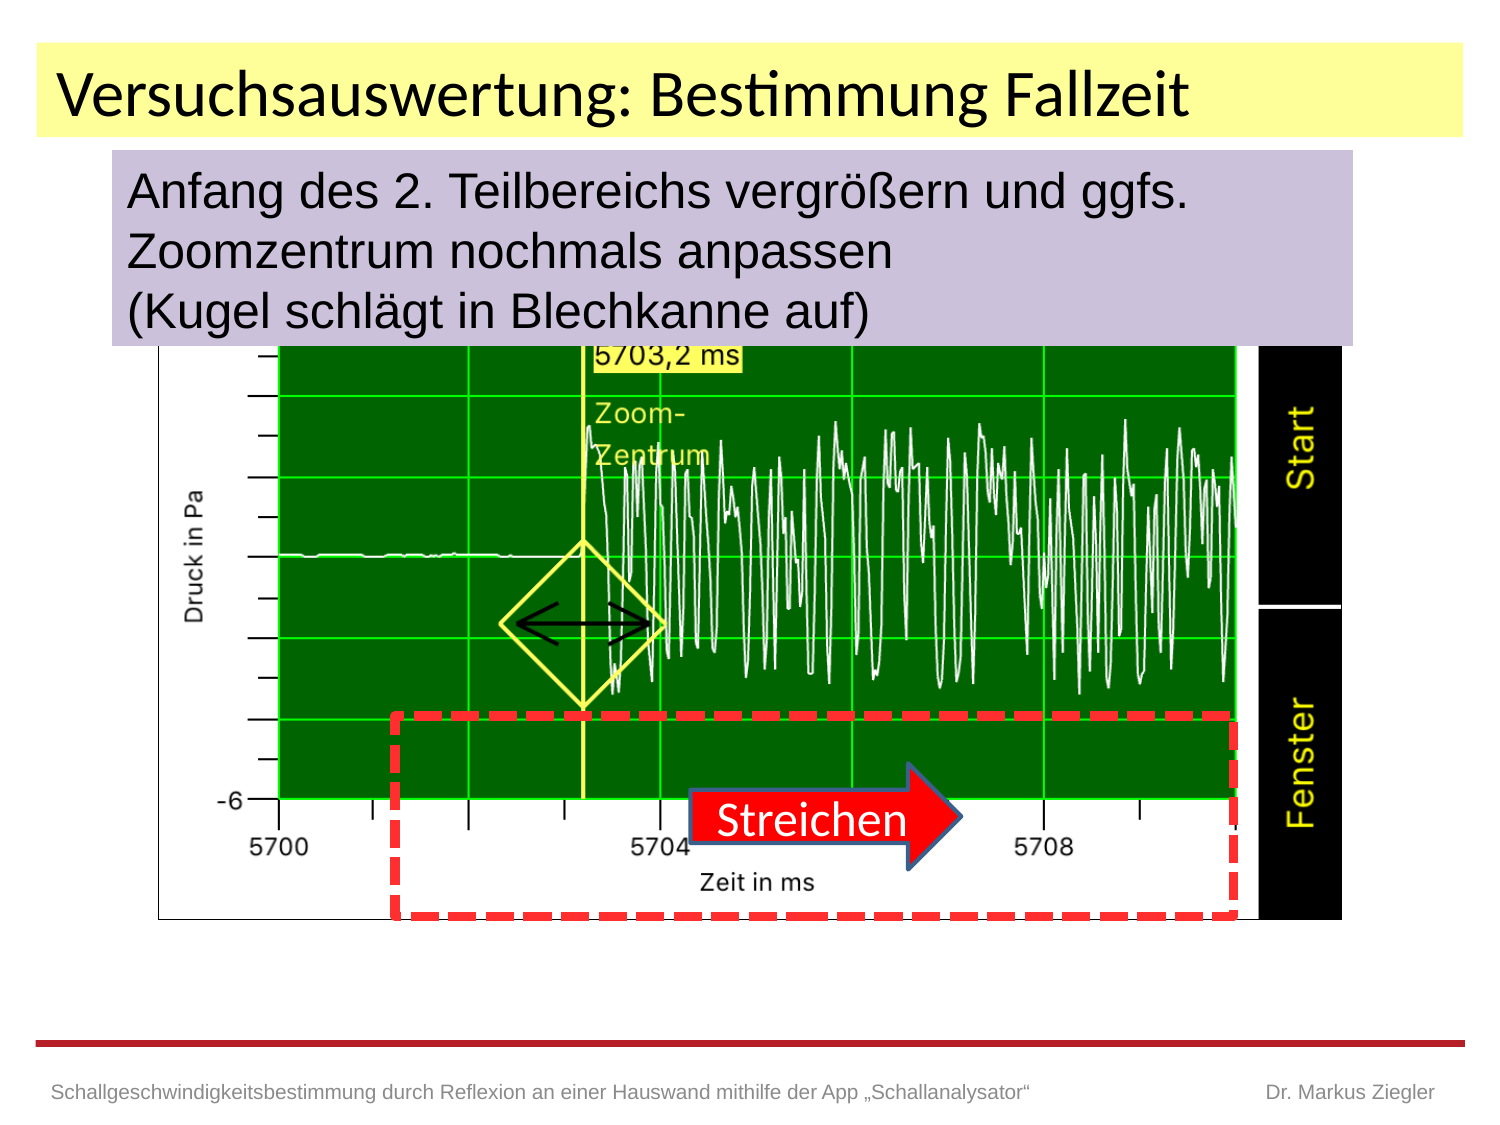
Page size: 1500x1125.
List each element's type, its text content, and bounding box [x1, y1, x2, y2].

title Versuchsauswertung: Bestimmung Fallzeit [41, 42, 1459, 149]
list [158, 252, 1342, 920]
footer Schallgeschwindigkeitsbestimmung durch Reflexion an einer Hauswand mithilfe der App „Schallanalysator“ Dr. Markus Ziegler [35, 1061, 1459, 1122]
text_box Anfang des 2. Teilbereichs vergrößern und ggfs. Zoomzentrum nochmals anpassen (Kugel schlägt in Blechkanne auf) [112, 150, 1353, 346]
